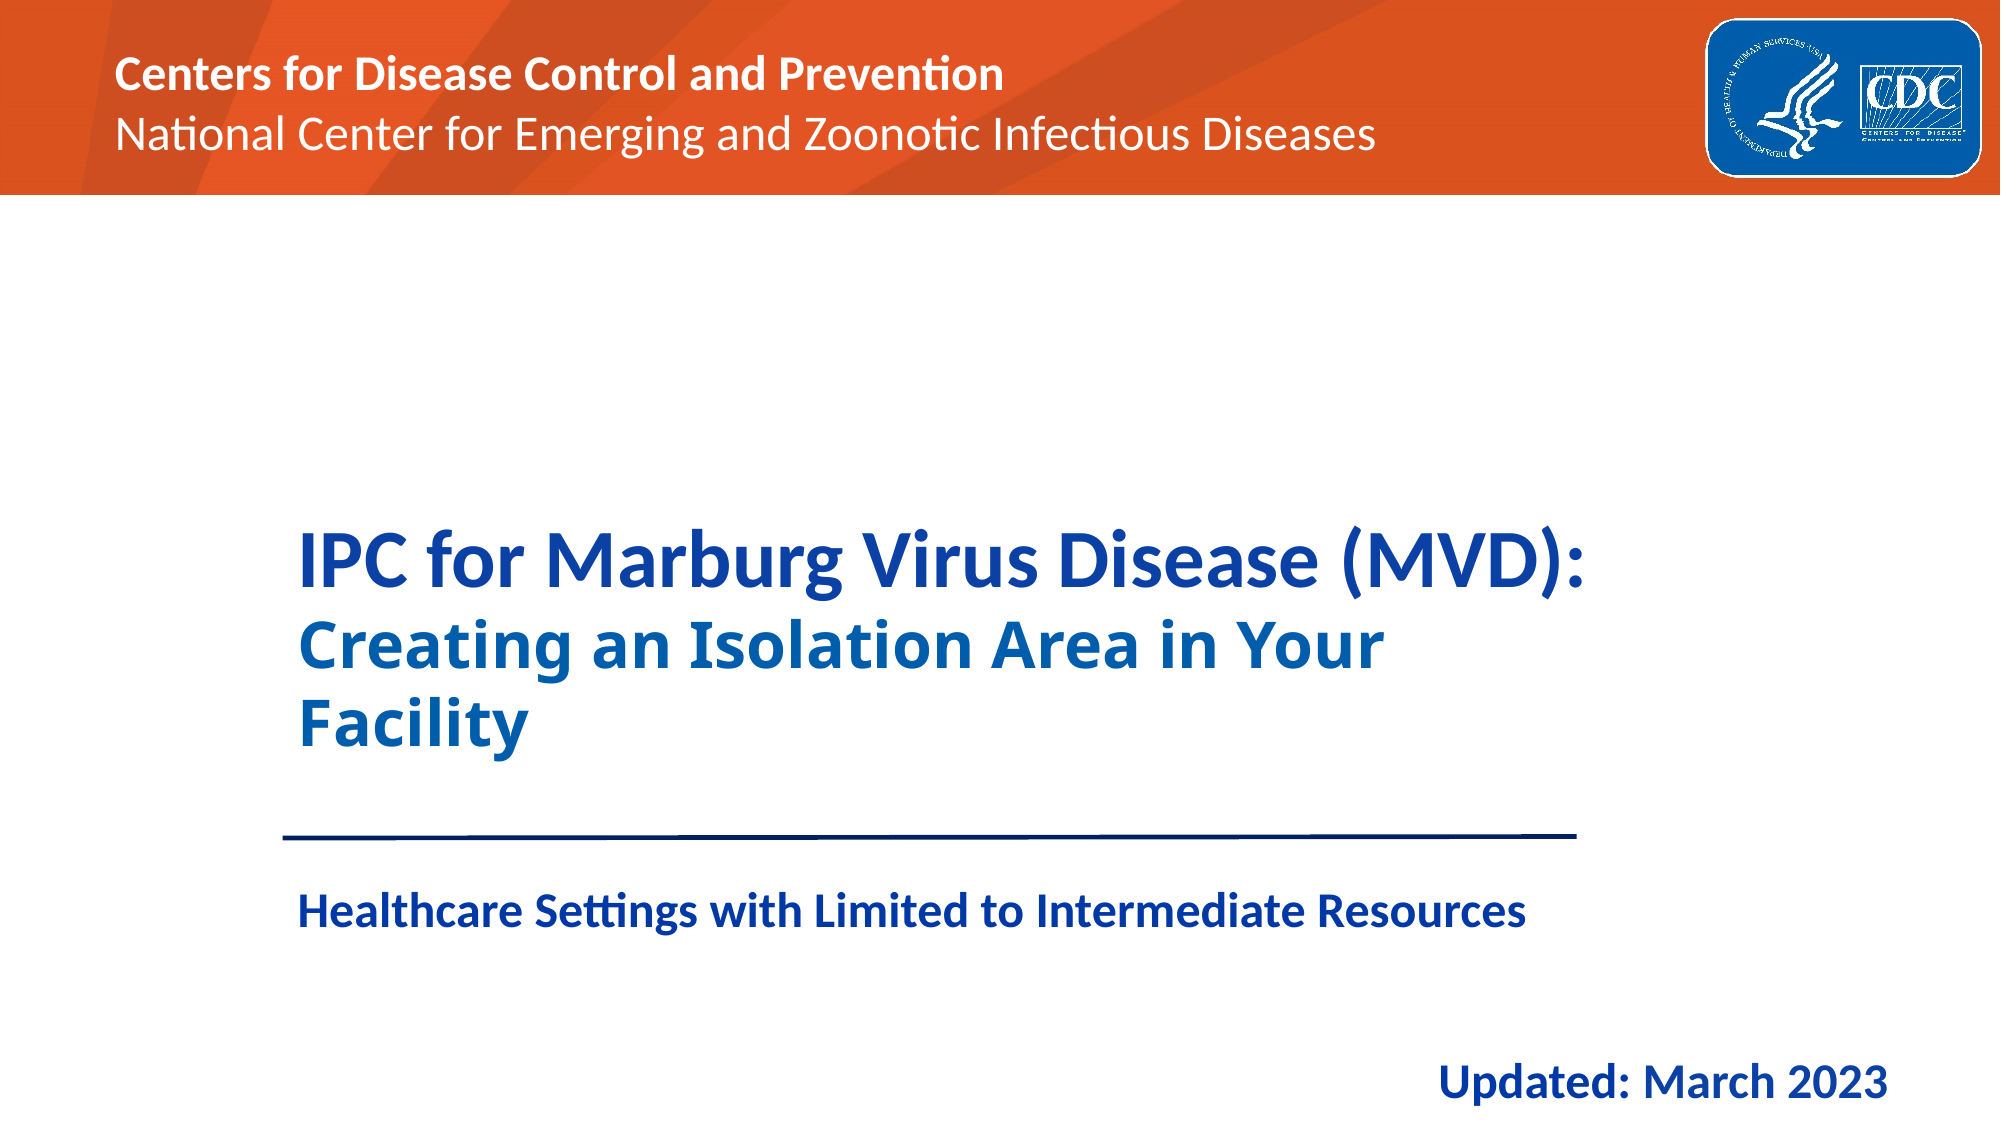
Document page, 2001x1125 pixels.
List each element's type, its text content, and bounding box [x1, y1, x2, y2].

title IPC for Marburg Virus Disease (MVD): Creating an Isolation Area in Your Facility [282, 394, 1633, 767]
text_box Healthcare Settings with Limited to Intermediate Resources [282, 870, 1548, 945]
picture [0, 0, 2000, 195]
text_box Updated: March 2023 [1423, 1041, 2000, 1116]
